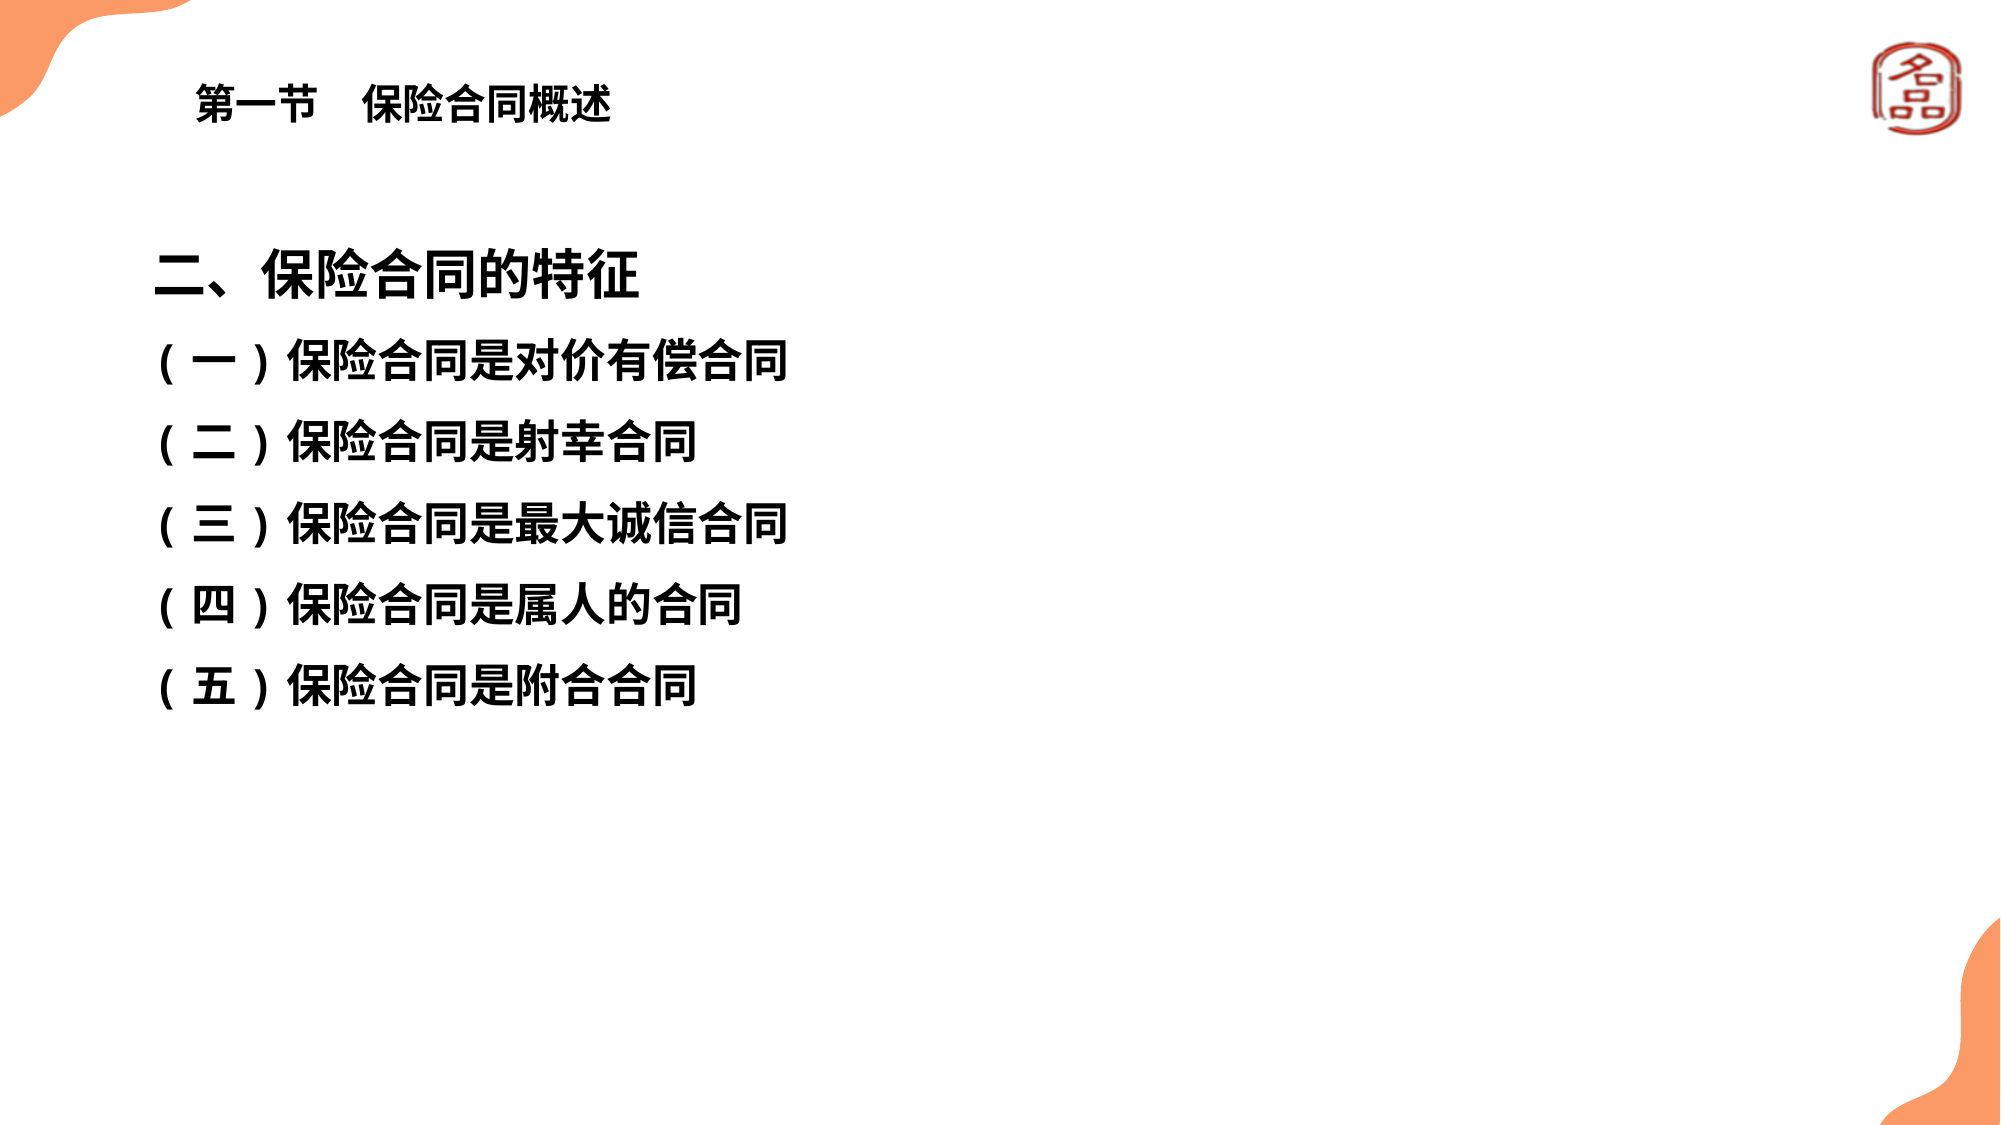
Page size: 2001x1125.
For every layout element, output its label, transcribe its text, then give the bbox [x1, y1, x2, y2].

list 二、保险合同的特征 (一)保险合同是对价有偿合同 (二)保险合同是射幸合同 (三)保险合同是最大诚信合同 (四)保险合同是属人的合同 (五)保险合同是附合合同 [137, 217, 1863, 1031]
picture [1861, 10, 1990, 147]
title 第一节 保险合同概述 [137, 60, 1863, 152]
